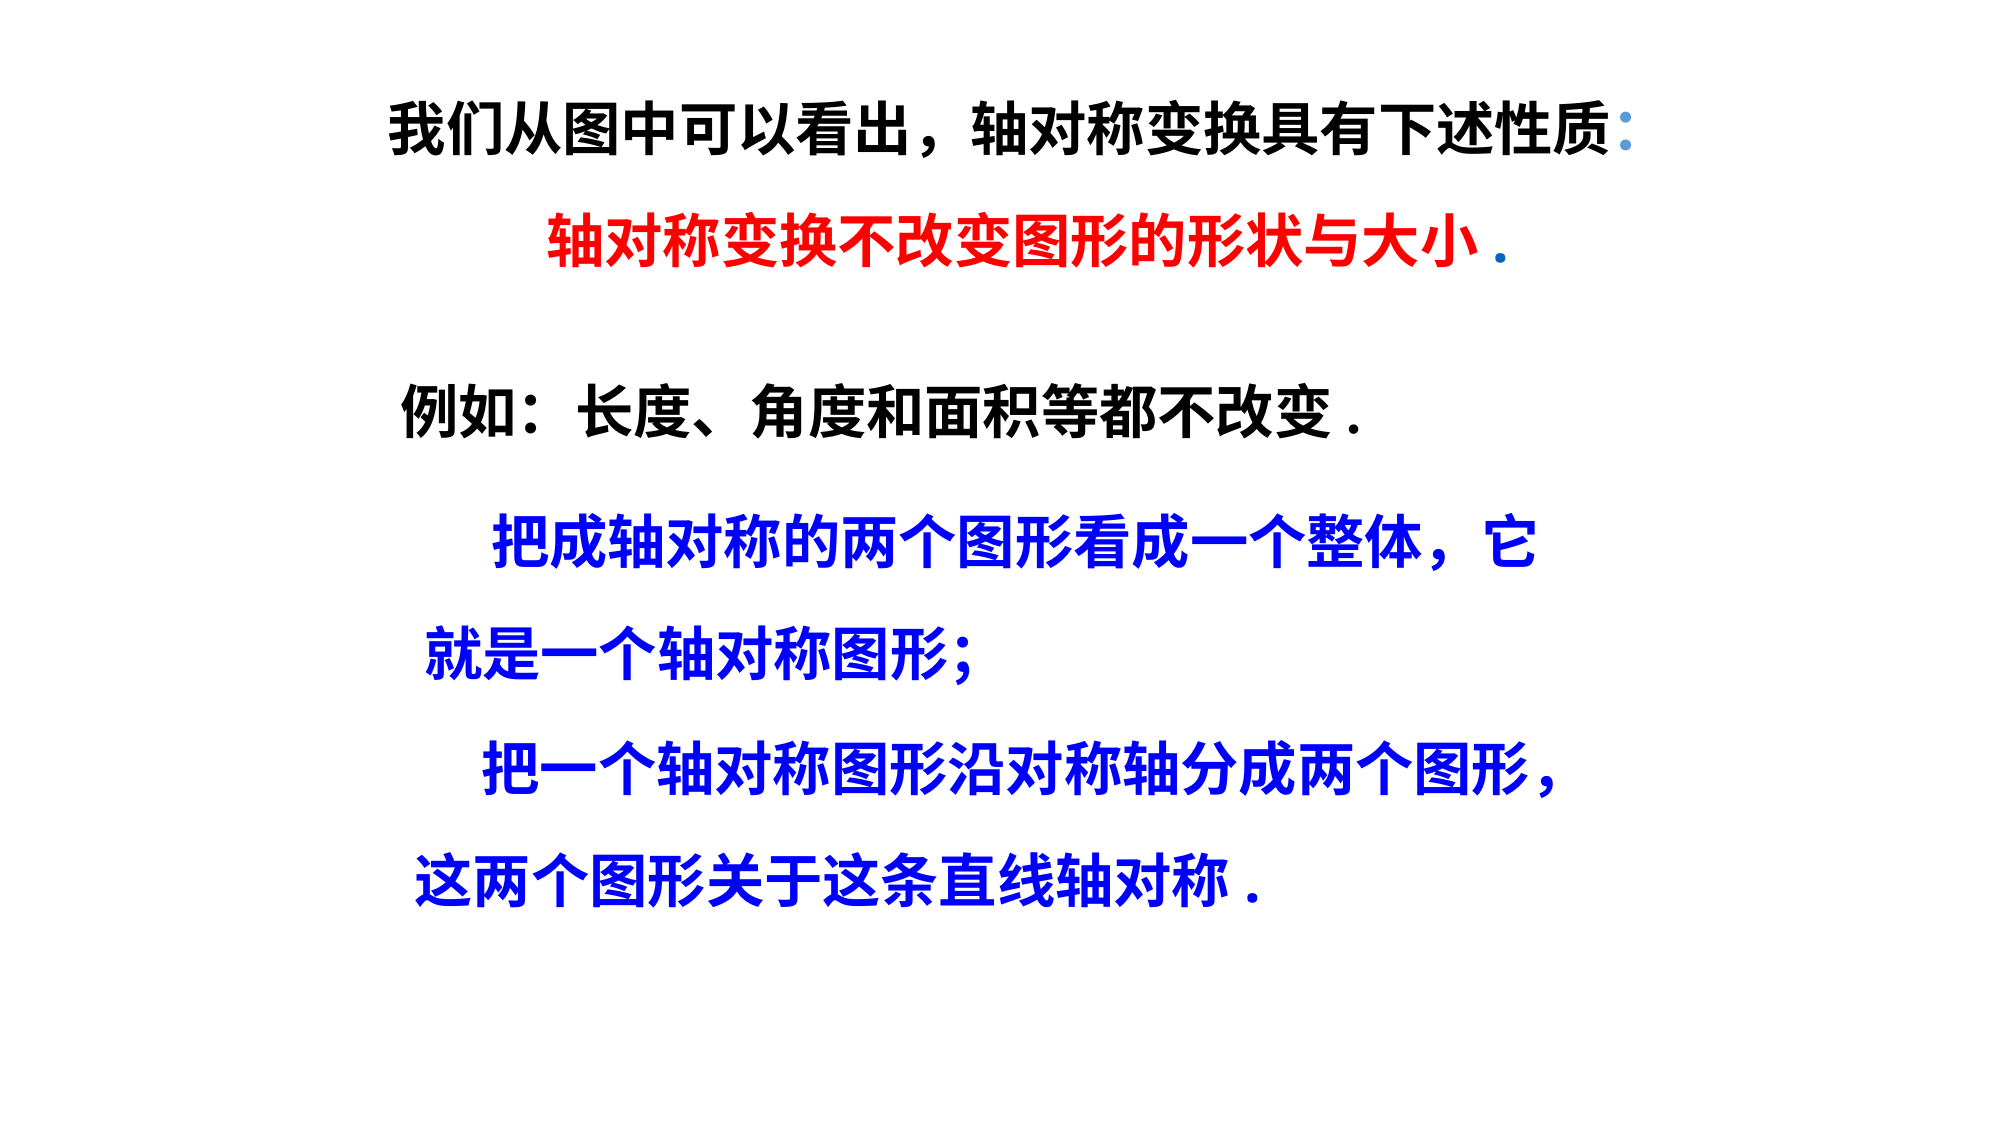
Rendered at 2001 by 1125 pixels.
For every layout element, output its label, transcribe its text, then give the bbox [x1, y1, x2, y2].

text_box 我们从图中可以看出，轴对称变换具有下述性质： 轴对称变换不改变图形的形状与大小. [350, 42, 1721, 282]
text_box 例如：长度、角度和面积等都不改变. [385, 326, 1549, 453]
text_box 把一个轴对称图形沿对称轴分成两个图形，这两个图形关于这条直线轴对称. [399, 682, 1563, 922]
text_box 把成轴对称的两个图形看成一个整体，它就是一个轴对称图形； [409, 456, 1572, 695]
